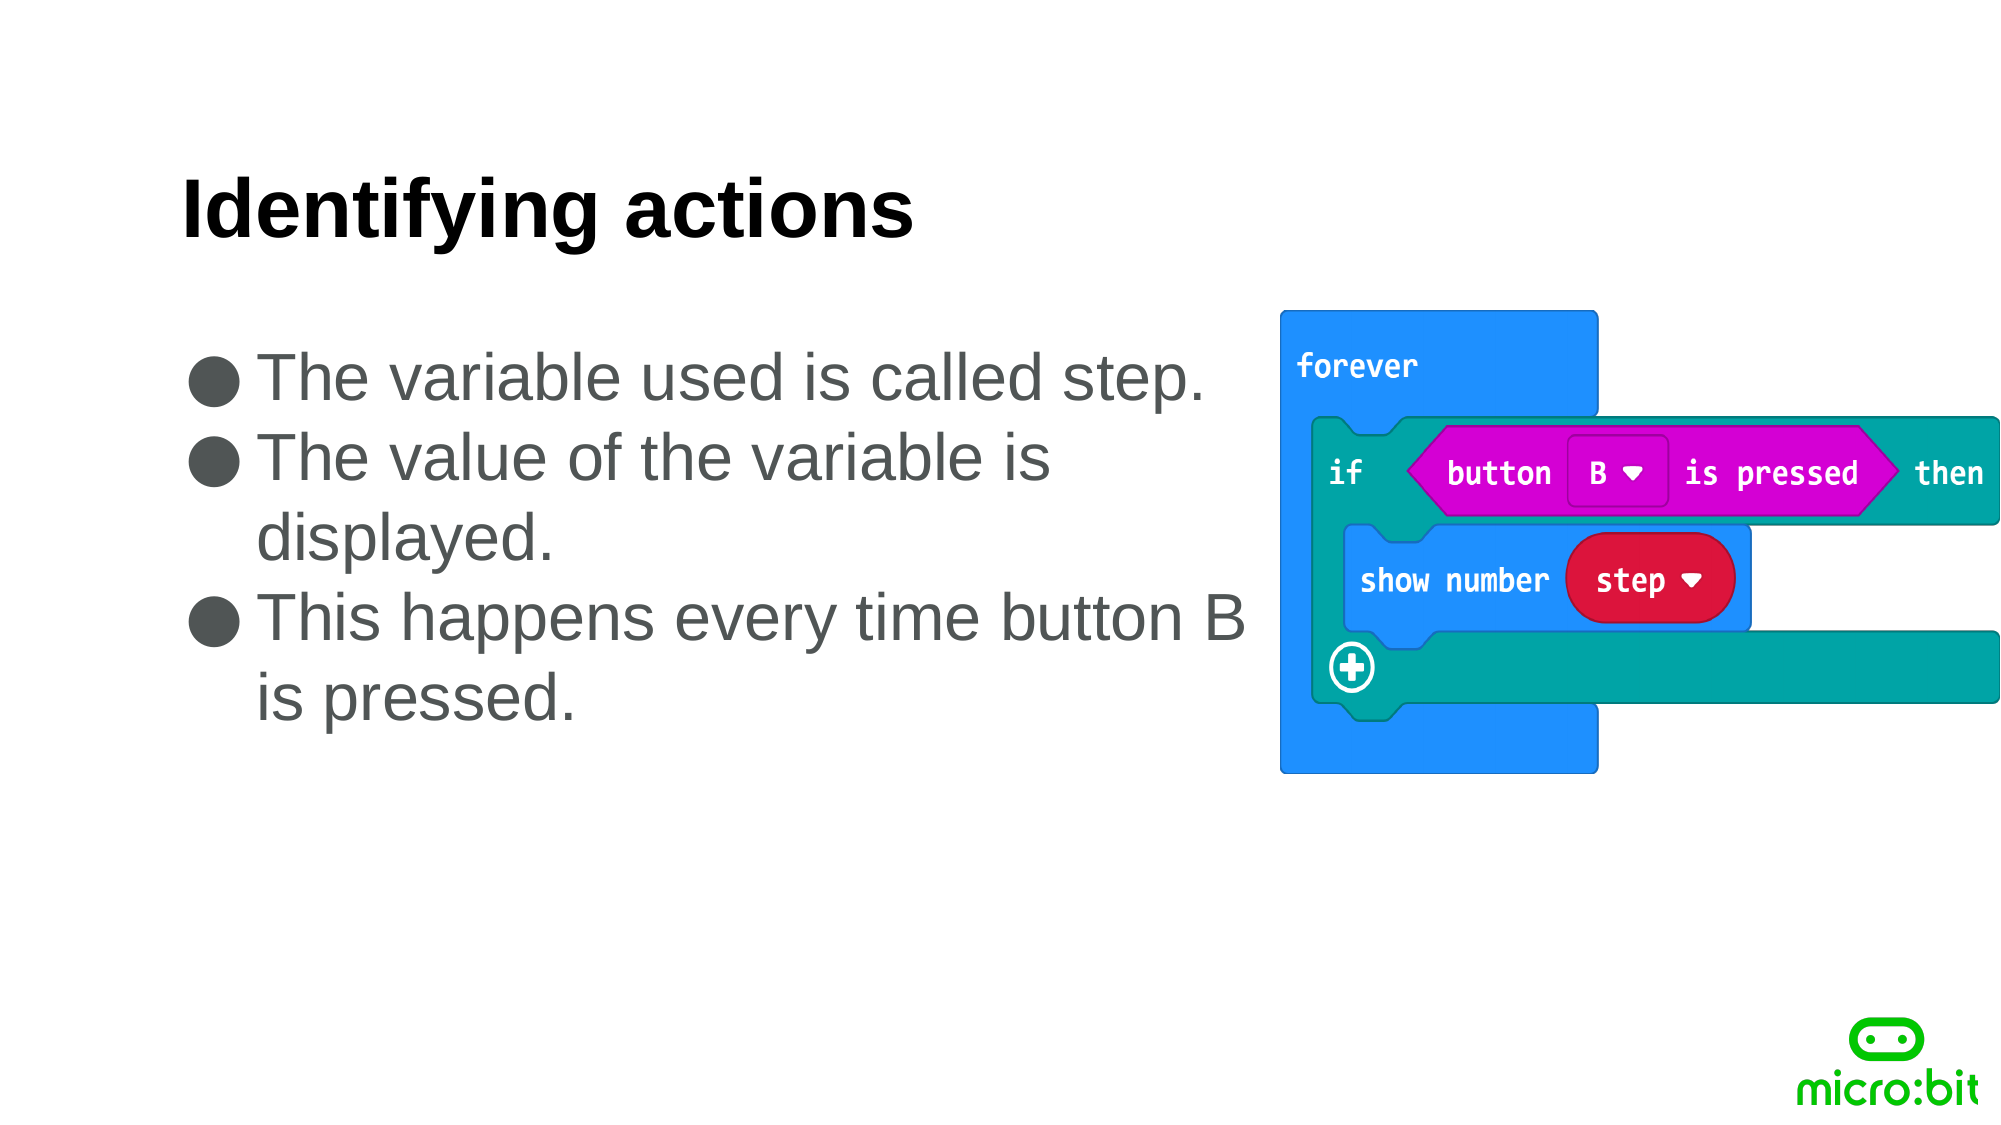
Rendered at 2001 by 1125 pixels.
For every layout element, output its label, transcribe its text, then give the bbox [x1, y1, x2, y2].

text_box Identifying actions The variable used is called step. The value of the variable is displayed. This happens every time button B is pressed. [166, 60, 1323, 884]
picture [1797, 1017, 1978, 1106]
picture [1280, 310, 2000, 774]
